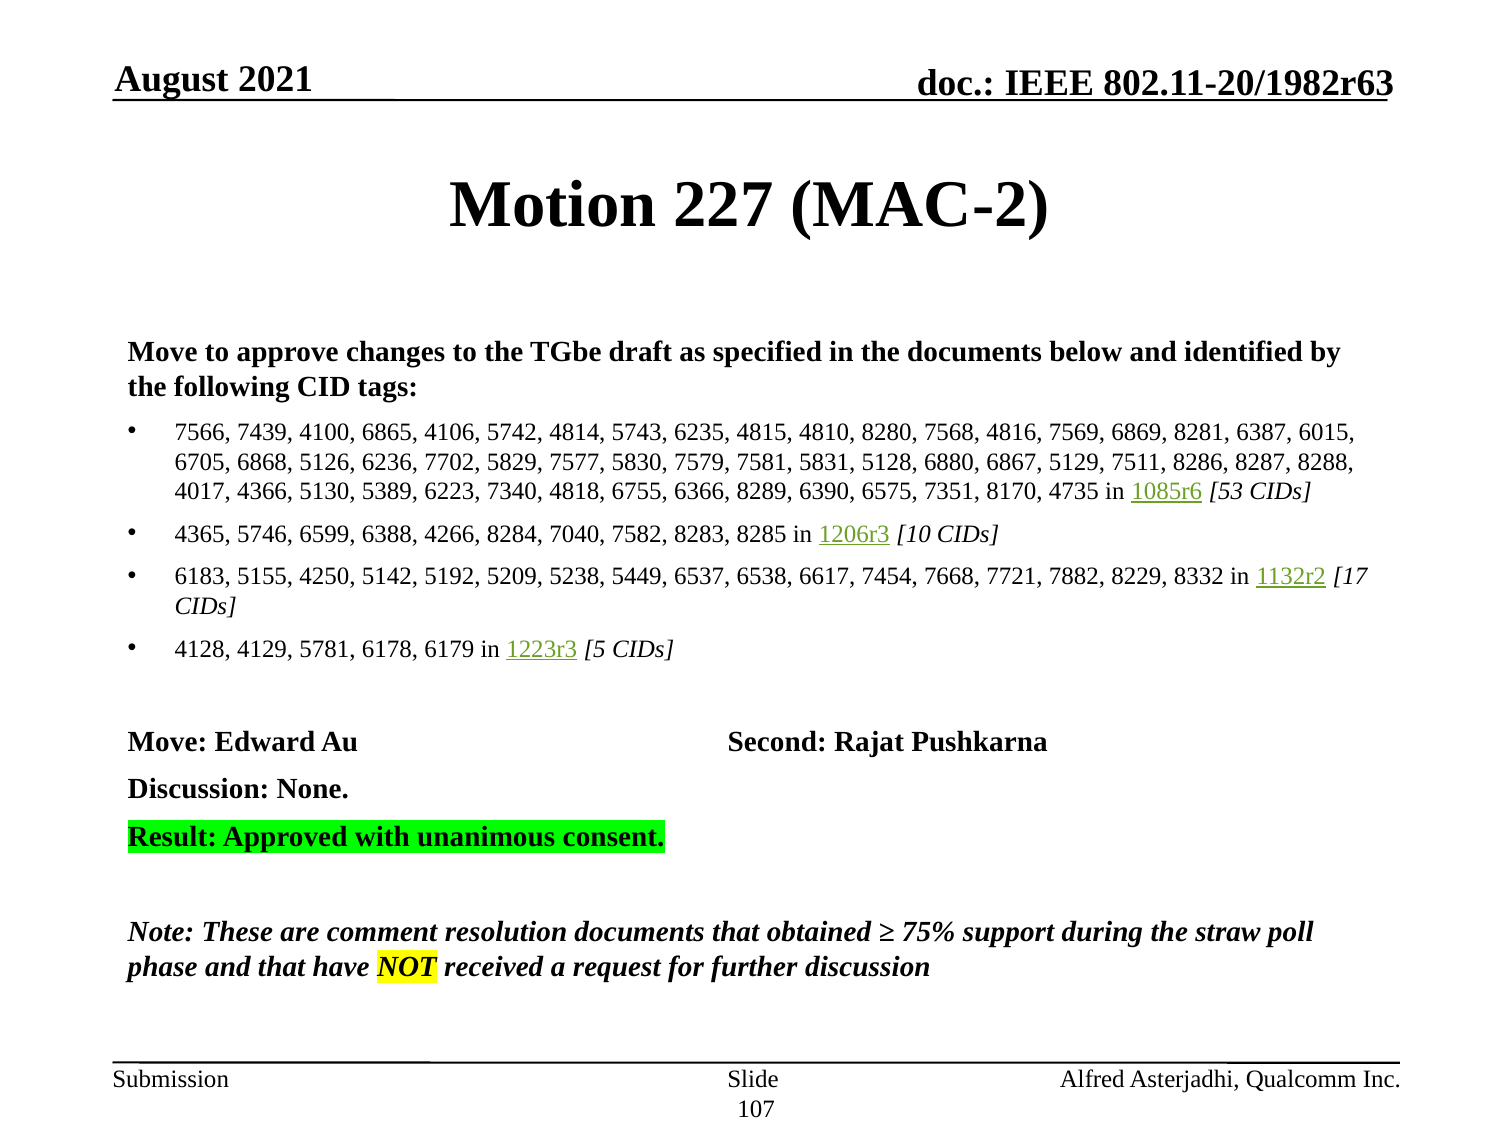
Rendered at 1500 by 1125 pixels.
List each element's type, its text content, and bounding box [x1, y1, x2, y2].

list Move to approve changes to the TGbe draft as specified in the documents below and identified by the following CID tags: 7566, 7439, 4100, 6865, 4106, 5742, 4814, 5743, 6235, 4815, 4810, 8280, 7568, 4816, 7569, 6869, 8281, 6387, 6015, 6705, 6868, 5126, 6236, 7702, 5829, 7577, 5830, 7579, 7581, 5831, 5128, 6880, 6867, 5129, 7511, 8286, 8287, 8288, 4017, 4366, 5130, 5389, 6223, 7340, 4818, 6755, 6366, 8289, 6390, 6575, 7351, 8170, 4735 in 1085r6 [53 CIDs] 4365, 5746, 6599, 6388, 4266, 8284, 7040, 7582, 8283, 8285 in 1206r3 [10 CIDs] 6183, 5155, 4250, 5142, 5192, 5209, 5238, 5449, 6537, 6538, 6617, 7454, 7668, 7721, 7882, 8229, 8332 in 1132r2 [17 CIDs] 4128, 4129, 5781, 6178, 6179 in 1223r3 [5 CIDs] Move: Edward Au Second: Rajat Pushkarna Discussion: None. Result: Approved with unanimous consent. Note: These are comment resolution documents that obtained ≥ 75% support during the straw poll phase and that have NOT received a request for further discussion [112, 324, 1388, 1063]
footer Alfred Asterjadhi, Qualcomm Inc. [878, 1061, 1402, 1093]
title Motion 227 (MAC-2) [112, 112, 1388, 288]
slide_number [114, 54, 423, 100]
slide_number Slide 107 [712, 1061, 800, 1123]
